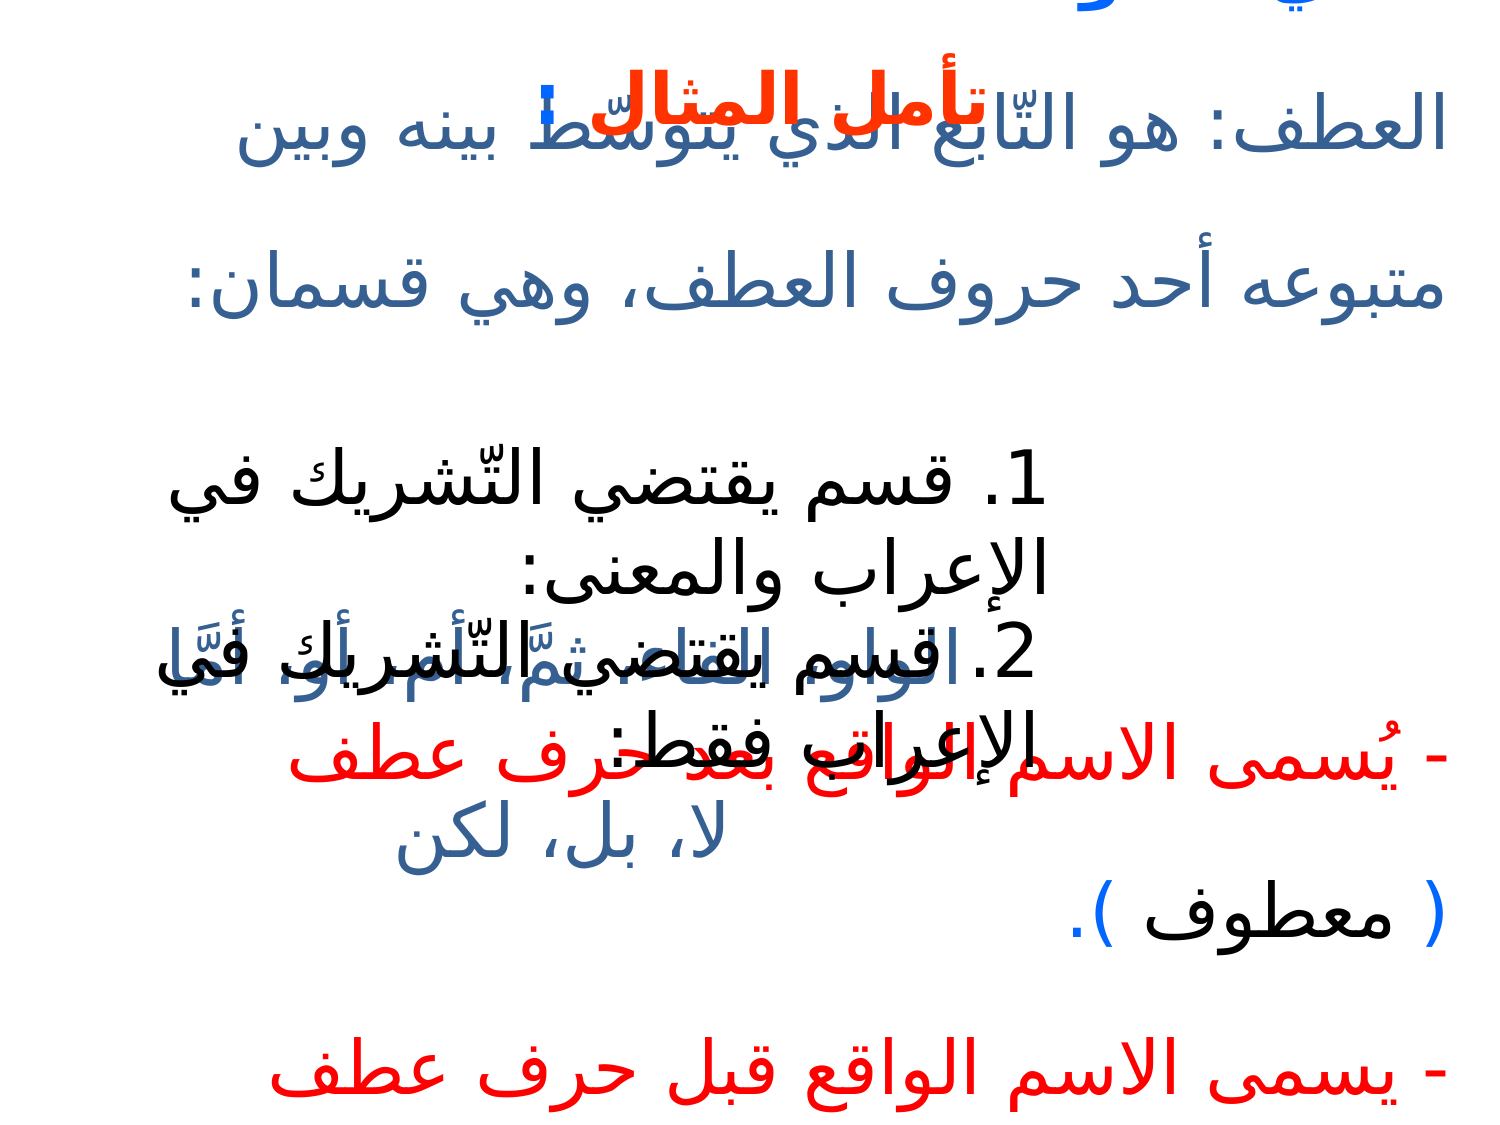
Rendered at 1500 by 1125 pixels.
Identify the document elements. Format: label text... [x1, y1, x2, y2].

text_box العطف: هو التّابع الذي يتوسّط بينه وبين متبوعه أحد حروف العطف، وهي قسمان: - يُسمى الاسم الواقع بعد حرف عطف ( معطوف ). - يسمى الاسم الواقع قبل حرف عطف ( معطوف عليه ) [0, 0, 1465, 1125]
title تأمل المثال : [75, 45, 1425, 233]
text_box 2. قسم يقتضي التّشريك في الإعراب فقط: لا، بل، لكن [70, 595, 1055, 881]
text_box 1. قسم يقتضي التّشريك في الإعراب والمعنى: الواو، الفاء، ثمَّ، أم، أو، أمَّا [63, 421, 1067, 707]
